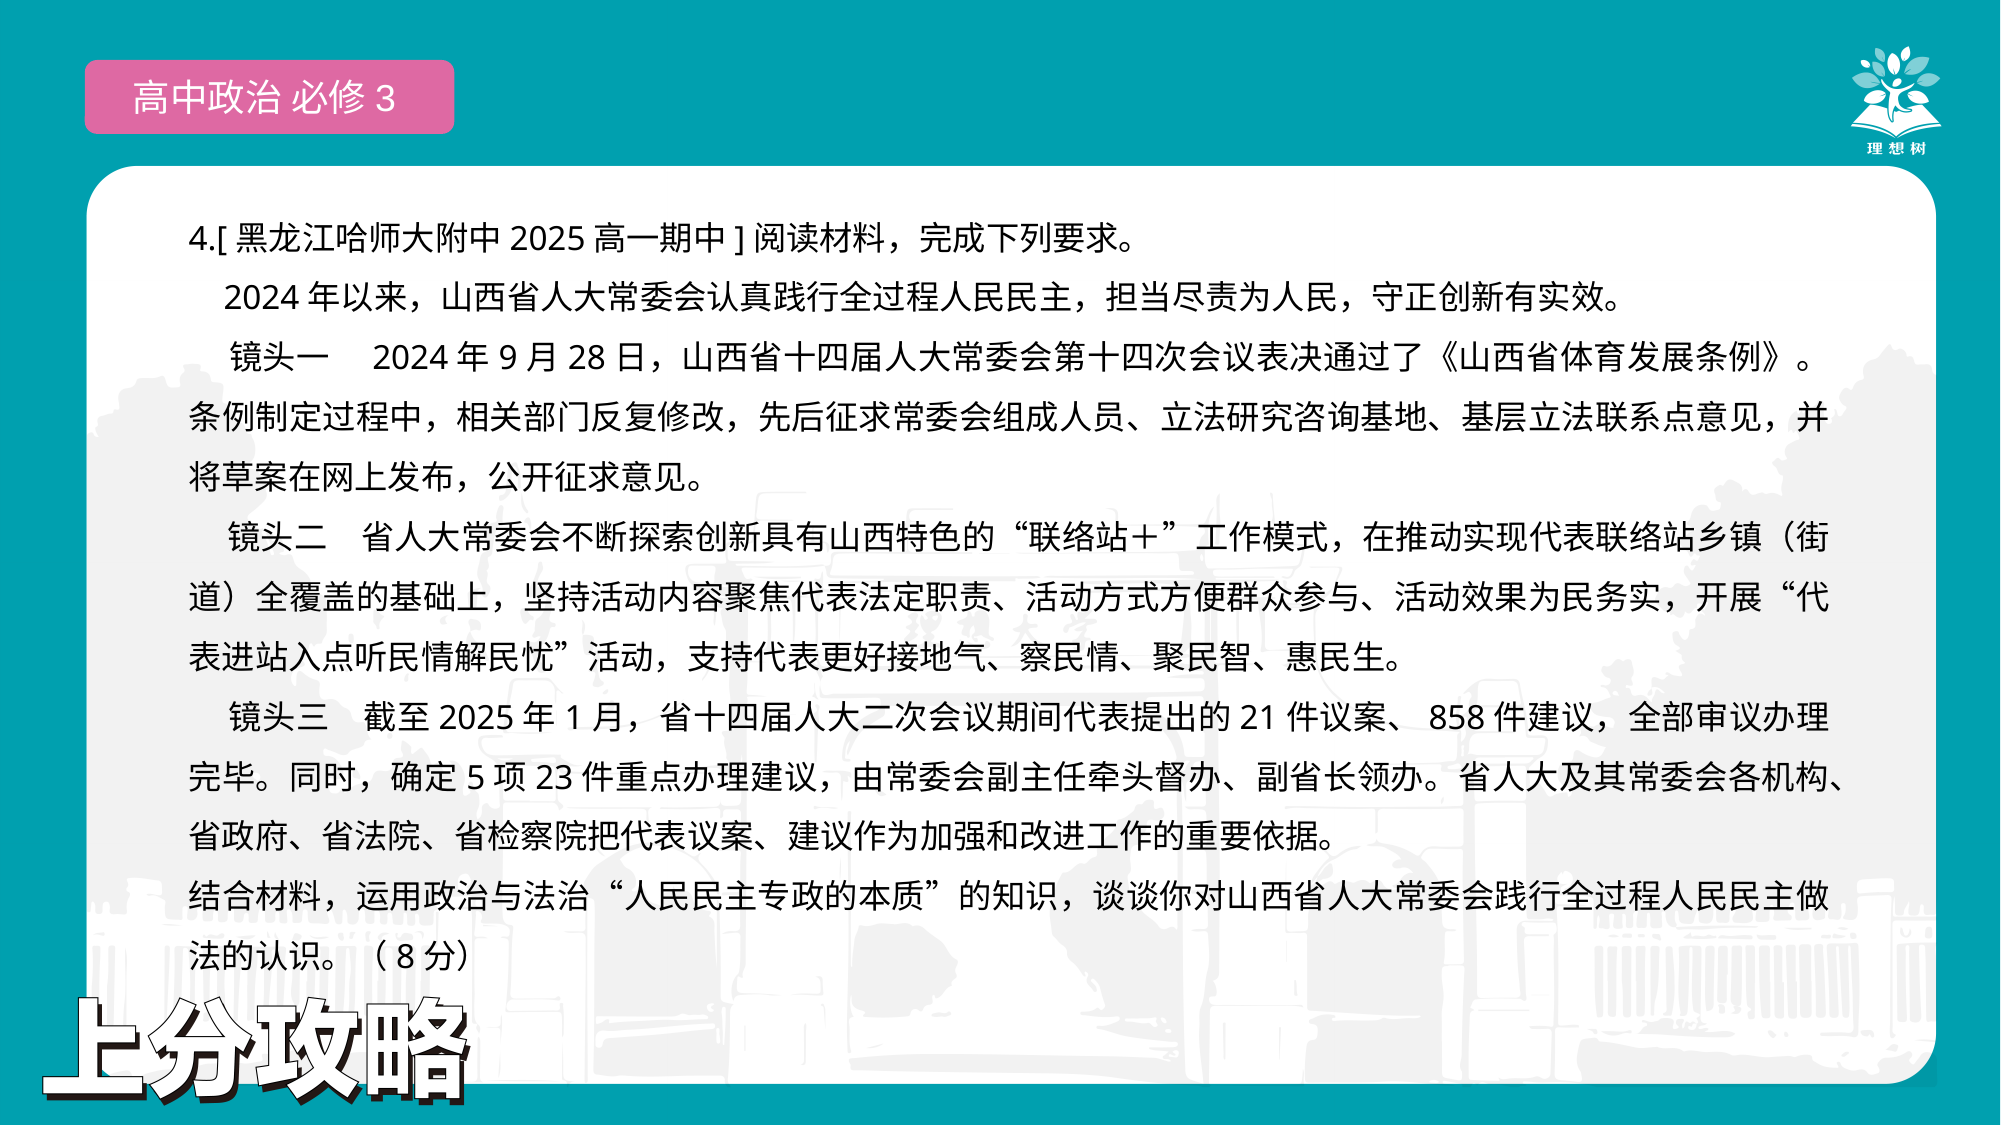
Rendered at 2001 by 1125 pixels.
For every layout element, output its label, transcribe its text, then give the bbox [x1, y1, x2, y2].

picture [0, 0, 2001, 1125]
text_box 高中政治 必修3 [83, 58, 456, 135]
text_box 4.[黑龙江哈师大附中2025高一期中]阅读材料，完成下列要求。 2024年以来，山西省人大常委会认真践行全过程人民民主，担当尽责为人民，守正创新有实效。 镜头一 2024年9月28日，山西省十四届人大常委会第十四次会议表决通过了《山西省体育发展条例》。条例制定过程中，相关部门反复修改，先后征求常委会组成人员、立法研究咨询基地、基层立法联系点意见，并将草案在网上发布，公开征求意见。 镜头二 省人大常委会不断探索创新具有山西特色的“联络站＋”工作模式，在推动实现代表联络站乡镇（街道）全覆盖的基础上，坚持活动内容聚焦代表法定职责、活动方式方便群众参与、活动效果为民务实，开展“代表进站入点听民情解民忧”活动，支持代表更好接地气、察民情、聚民智、惠民生。 镜头三 截至2025年1月，省十四届人大二次会议期间代表提出的21件议案、858件建议，全部审议办理完毕。同时，确定5项23件重点办理建议，由常委会副主任牵头督办、副省长领办。省人大及其常委会各机构、省政府、省法院、省检察院把代表议案、建议作为加强和改进工作的重要依据。 结合材料，运用政治与法治“人民民主专政的本质”的知识，谈谈你对山西省人大常委会践行全过程人民民主做法的认识。（8分） [173, 189, 1845, 798]
